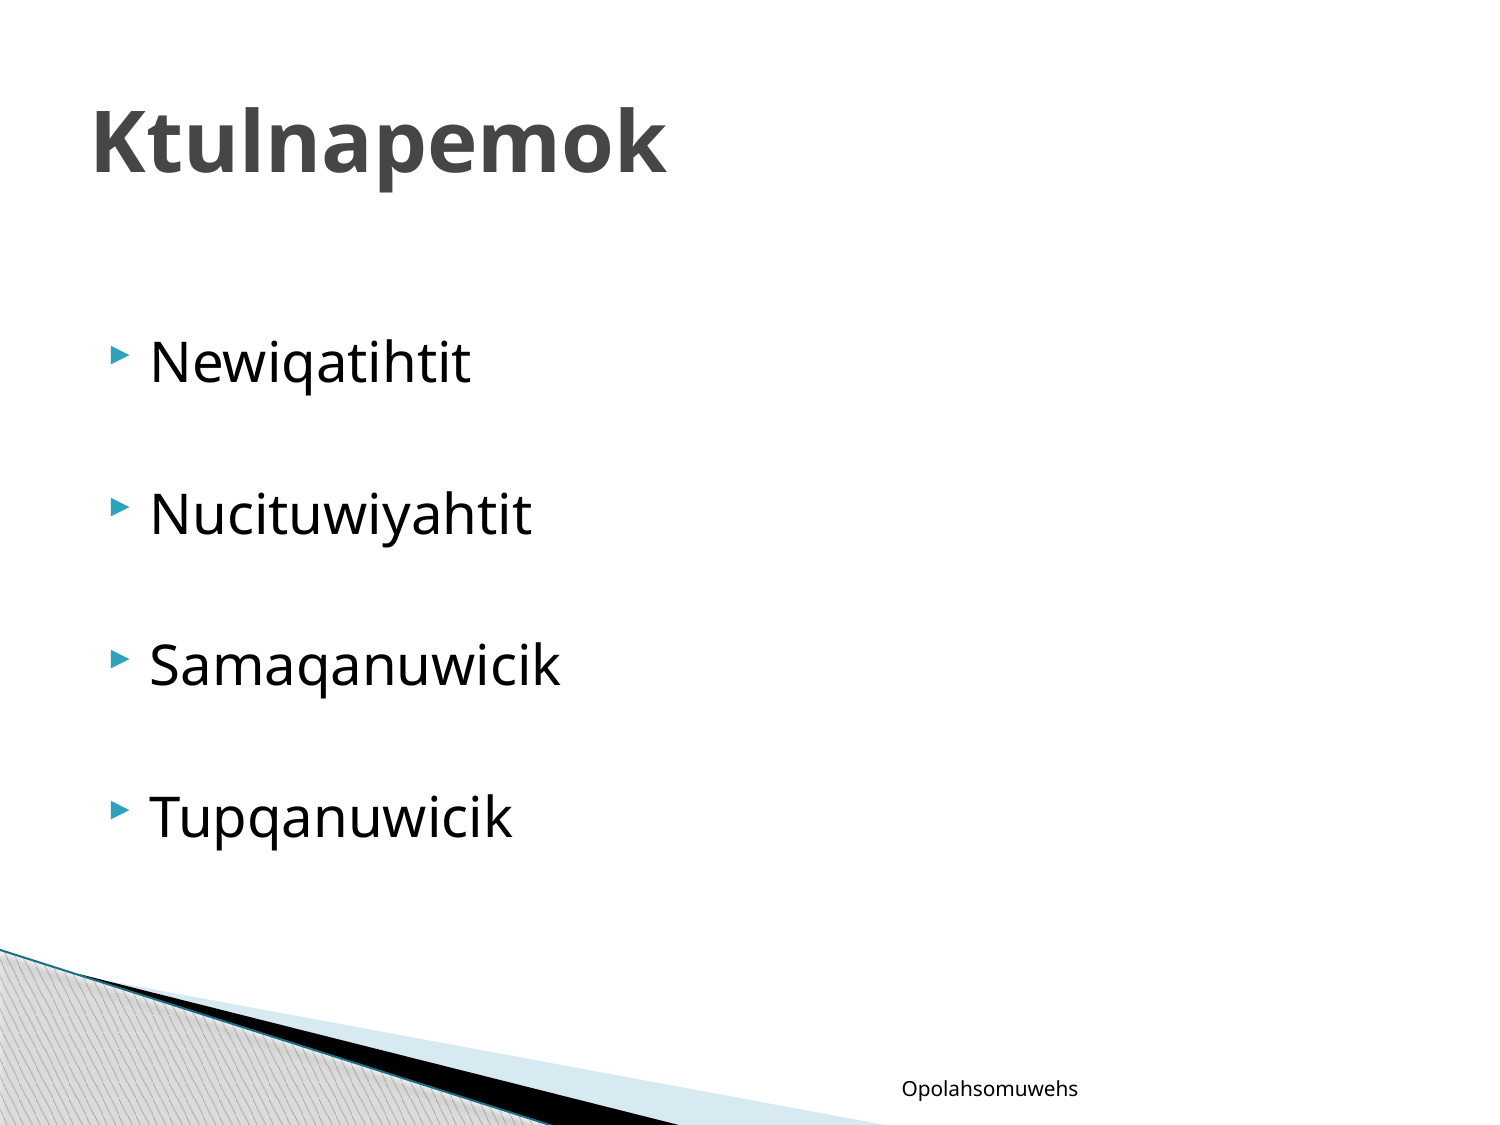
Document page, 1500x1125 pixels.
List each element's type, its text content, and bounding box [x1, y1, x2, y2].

footer Opolahsomuwehs [718, 1051, 1105, 1112]
list Newiqatihtit Nucituwiyahtit Samaqanuwicik Tupqanuwicik [75, 243, 1425, 986]
title Ktulnapemok [75, 45, 1425, 233]
